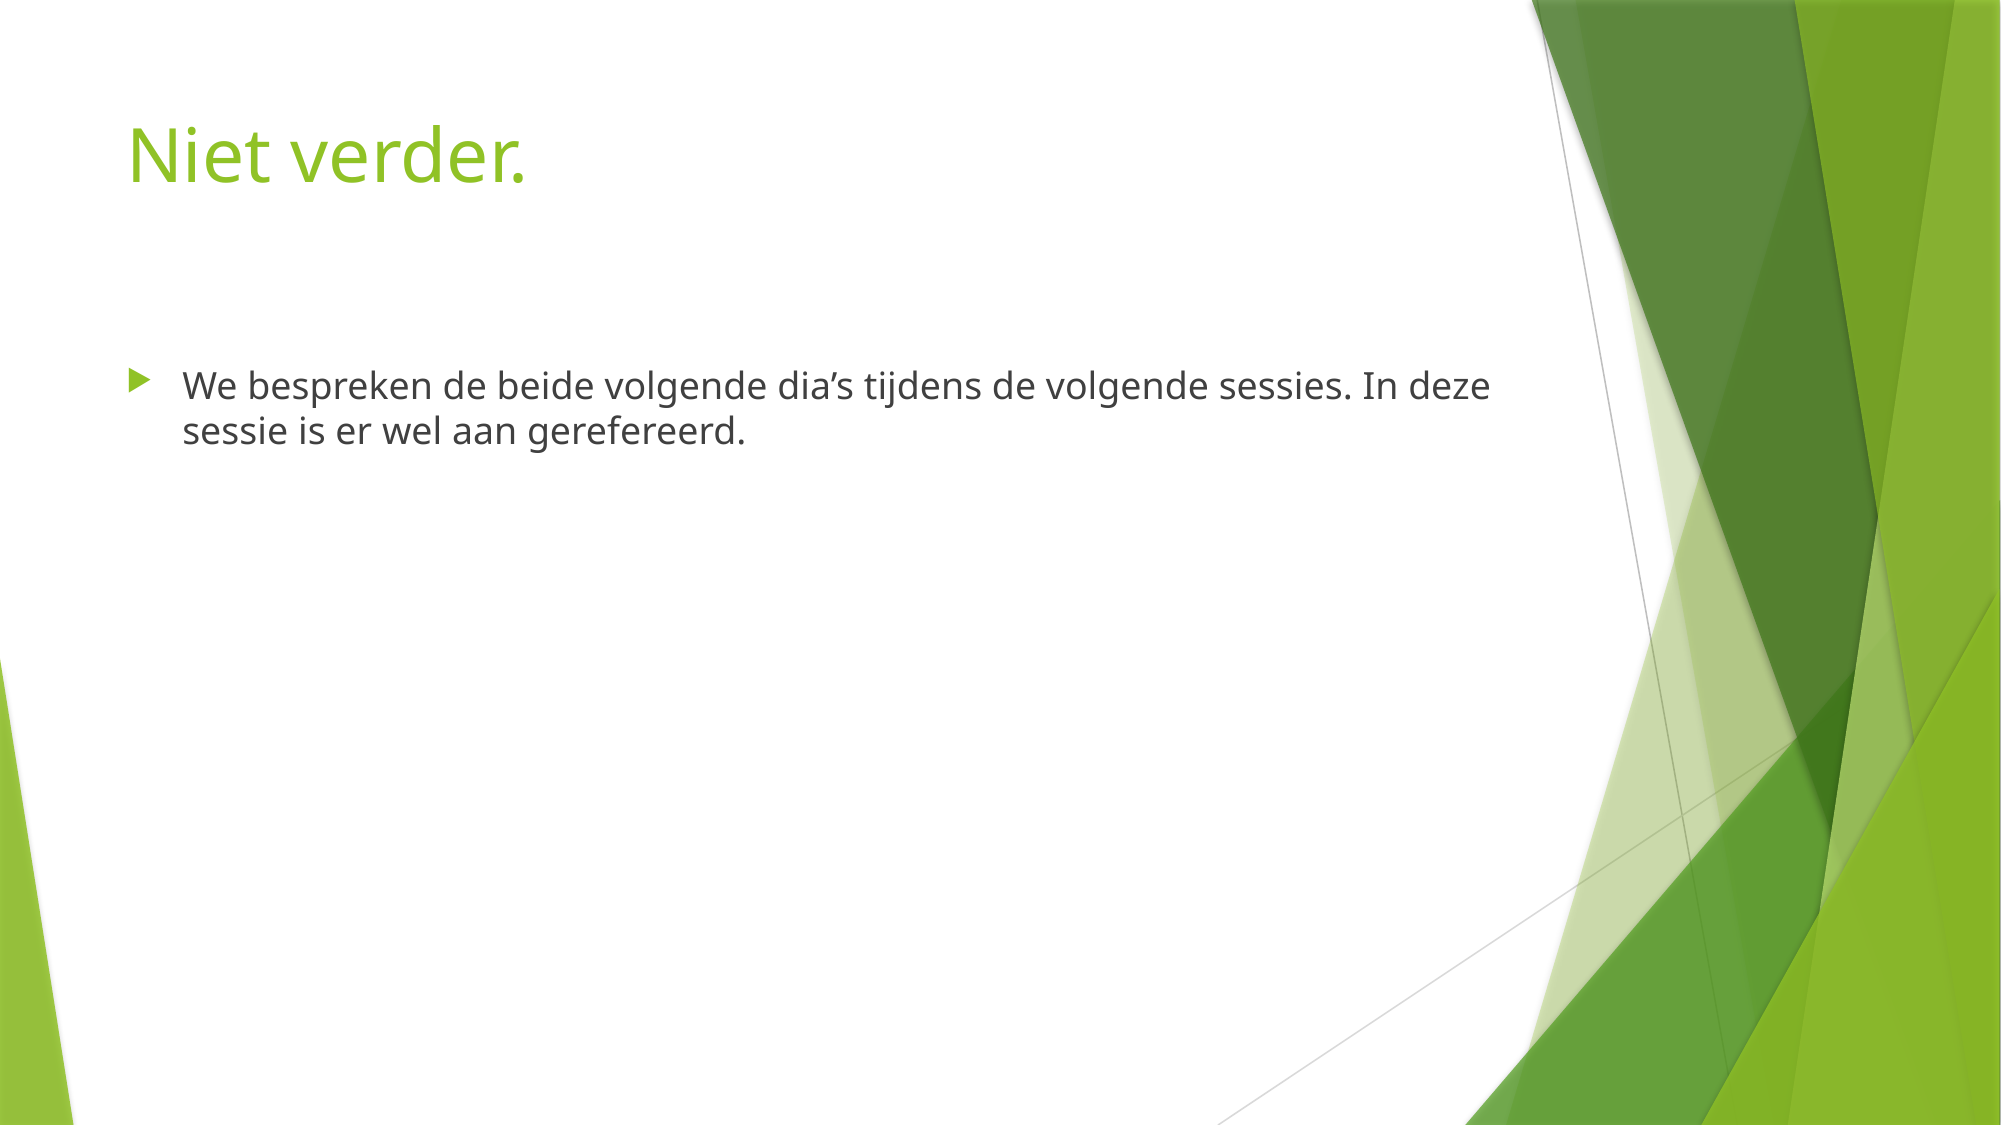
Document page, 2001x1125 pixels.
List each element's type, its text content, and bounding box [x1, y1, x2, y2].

title Niet verder. [111, 99, 1522, 317]
list We bespreken de beide volgende dia’s tijdens de volgende sessies. In deze sessie is er wel aan gerefereerd. [111, 354, 1522, 992]
